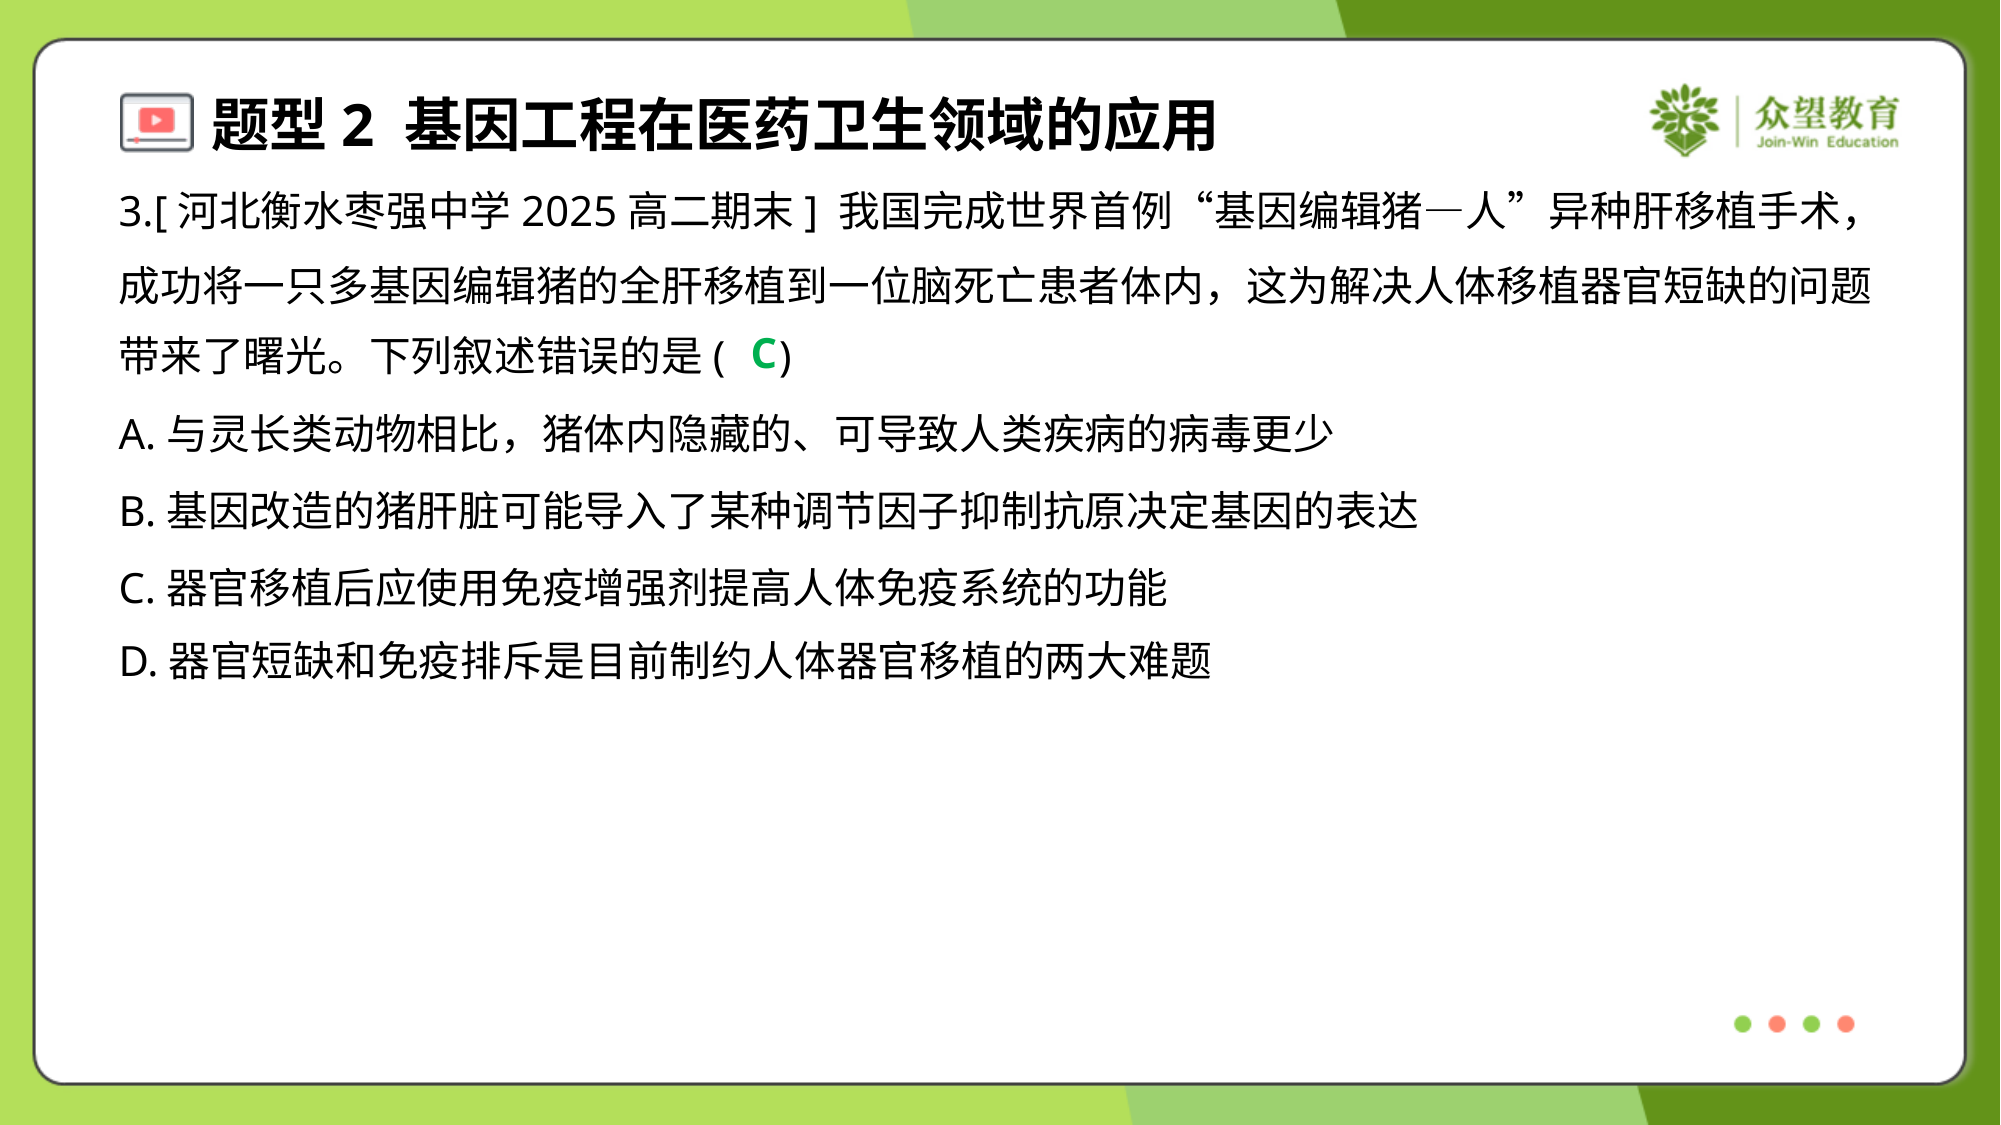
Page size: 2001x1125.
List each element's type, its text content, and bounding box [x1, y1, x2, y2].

text_box A.与灵长类动物相比，猪体内隐藏的、可导致人类疾病的病毒更少 B.基因改造的猪肝脏可能导入了某种调节因子抑制抗原决定基因的表达 C.器官移植后应使用免疫增强剂提高人体免疫系统的功能 D.器官短缺和免疫排斥是目前制约人体器官移植的两大难题 [118, 382, 1883, 678]
text_box C [734, 306, 793, 371]
text_box 3.[河北衡水枣强中学2025高二期末] 我国完成世界首例“基因编辑猪—人”异种肝移植手术， 成功将一只多基因编辑猪的全肝移植到一位脑死亡患者体内，这为解决人体移植器官短缺的问题 带来了曙光。下列叙述错误的是( ) [118, 159, 1883, 373]
picture [0, 0, 2000, 1125]
